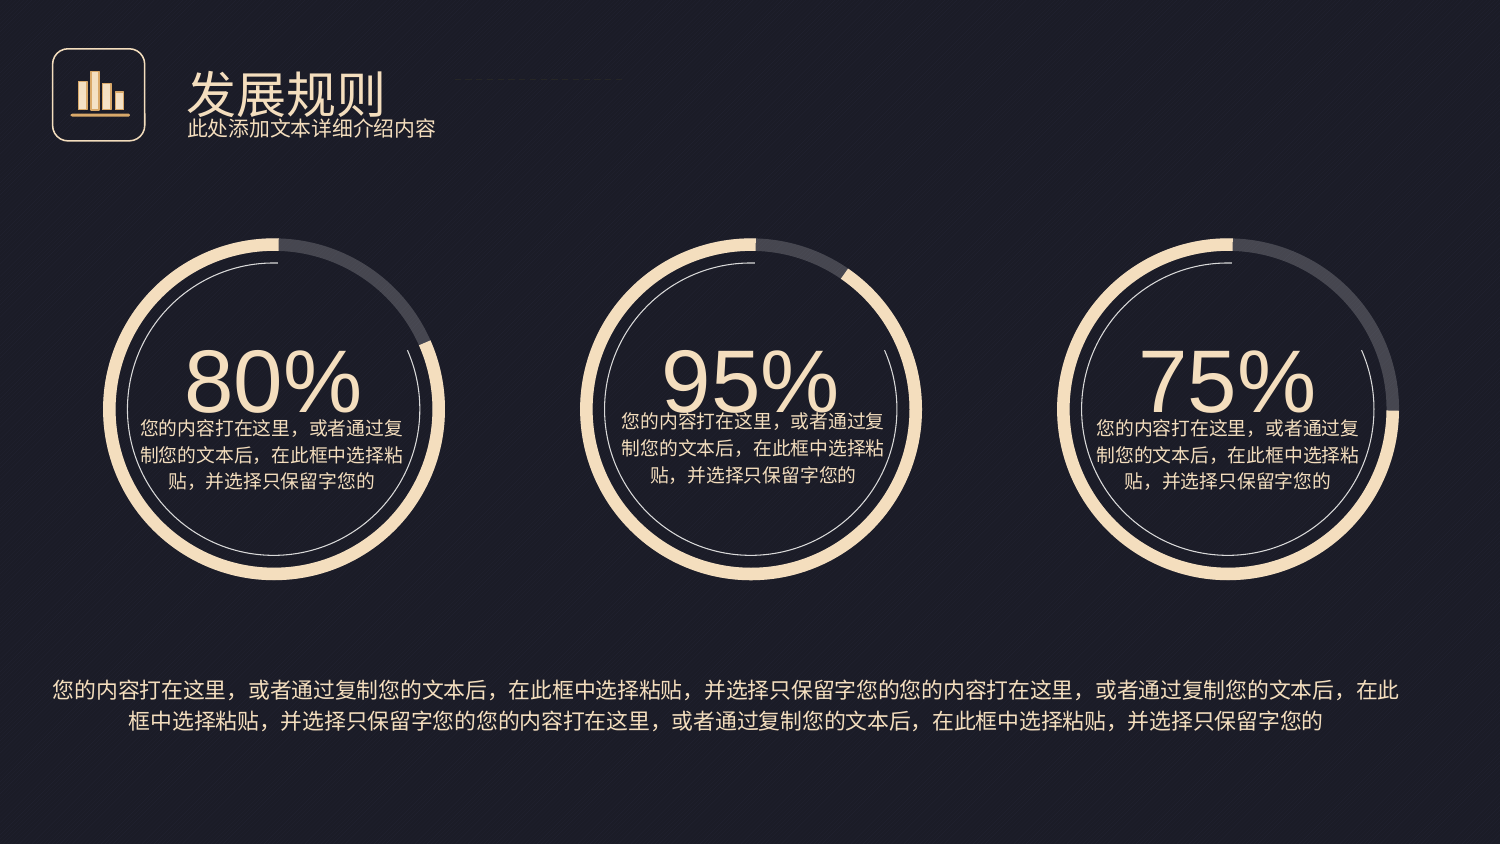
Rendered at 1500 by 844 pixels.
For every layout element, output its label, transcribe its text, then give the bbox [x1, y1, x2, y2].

text_box 您的内容打在这里，或者通过复制您的文本后，在此框中选择粘贴，并选择只保留字您的您的内容打在这里，或者通过复制您的文本后，在此框中选择粘贴，并选择只保留字您的您的内容打在这里，或者通过复制您的文本后，在此框中选择粘贴，并选择只保留字您的 [29, 661, 1425, 763]
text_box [1063, 244, 1394, 575]
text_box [52, 48, 145, 142]
text_box 发展规则 [171, 43, 526, 131]
text_box 此处添加文本详细介绍内容 [172, 103, 457, 146]
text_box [586, 244, 916, 575]
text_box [109, 244, 439, 575]
